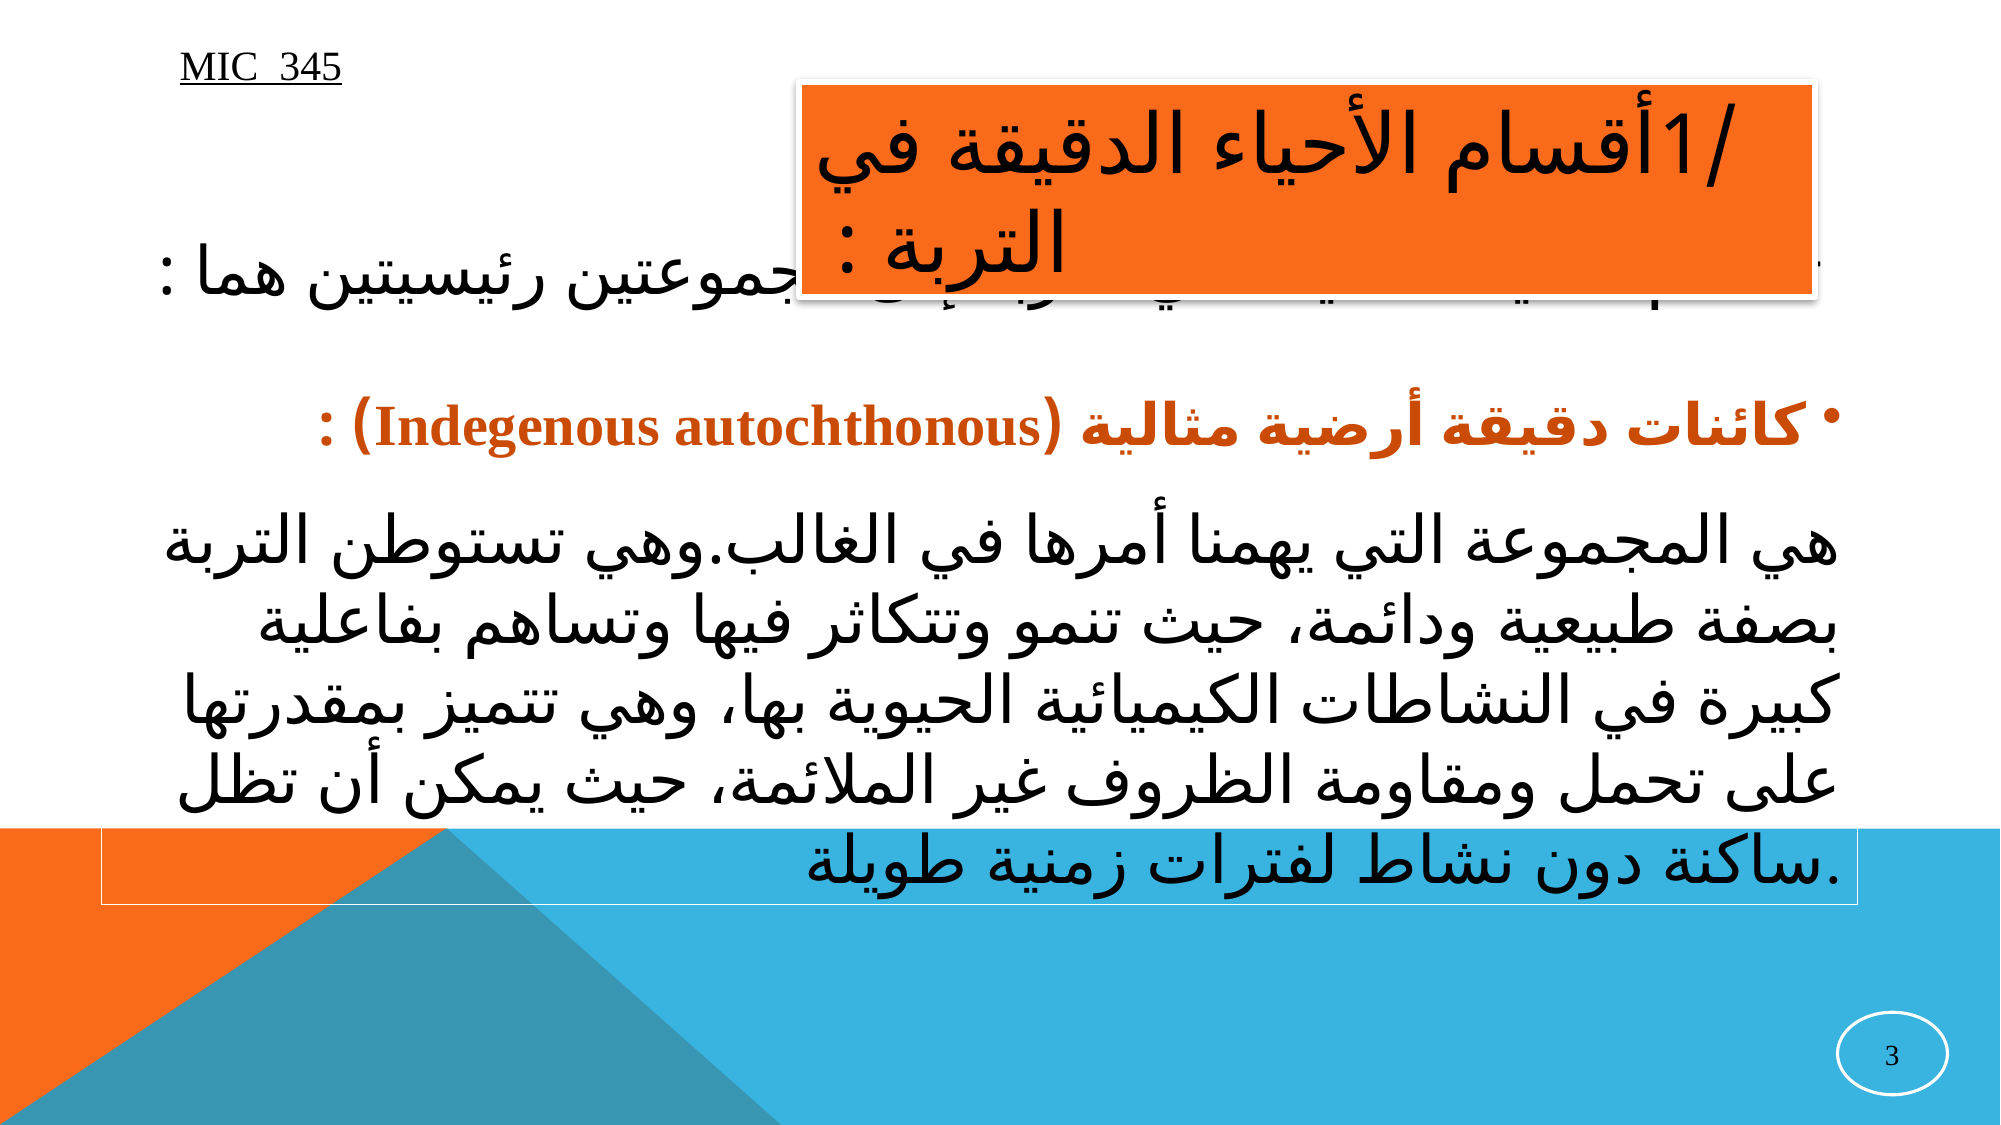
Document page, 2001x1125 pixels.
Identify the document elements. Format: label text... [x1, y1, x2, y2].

text_box تنقسم الأحياء الدقيقة في التربة إلى مجموعتين رئيسيتين هما : كائنات دقيقة أرضية مثالية (Indegenous autochthonous) : هي المجموعة التي يهمنا أمرها في الغالب.وهي تستوطن التربة بصفة طبيعية ودائمة، حيث تنمو وتتكاثر فيها وتساهم بفاعلية كبيرة في النشاطات الكيميائية الحيوية بها، وهي تتميز بمقدرتها على تحمل ومقاومة الظروف غير الملائمة، حيث يمكن أن تظل ساكنة دون نشاط لفترات زمنية طويلة. [101, 220, 1858, 905]
slide_number 3 [1835, 1010, 1950, 1097]
text_box /1أقسام الأحياء الدقيقة في التربة : [796, 79, 1818, 300]
text_box MIC 345 [164, 0, 1615, 138]
